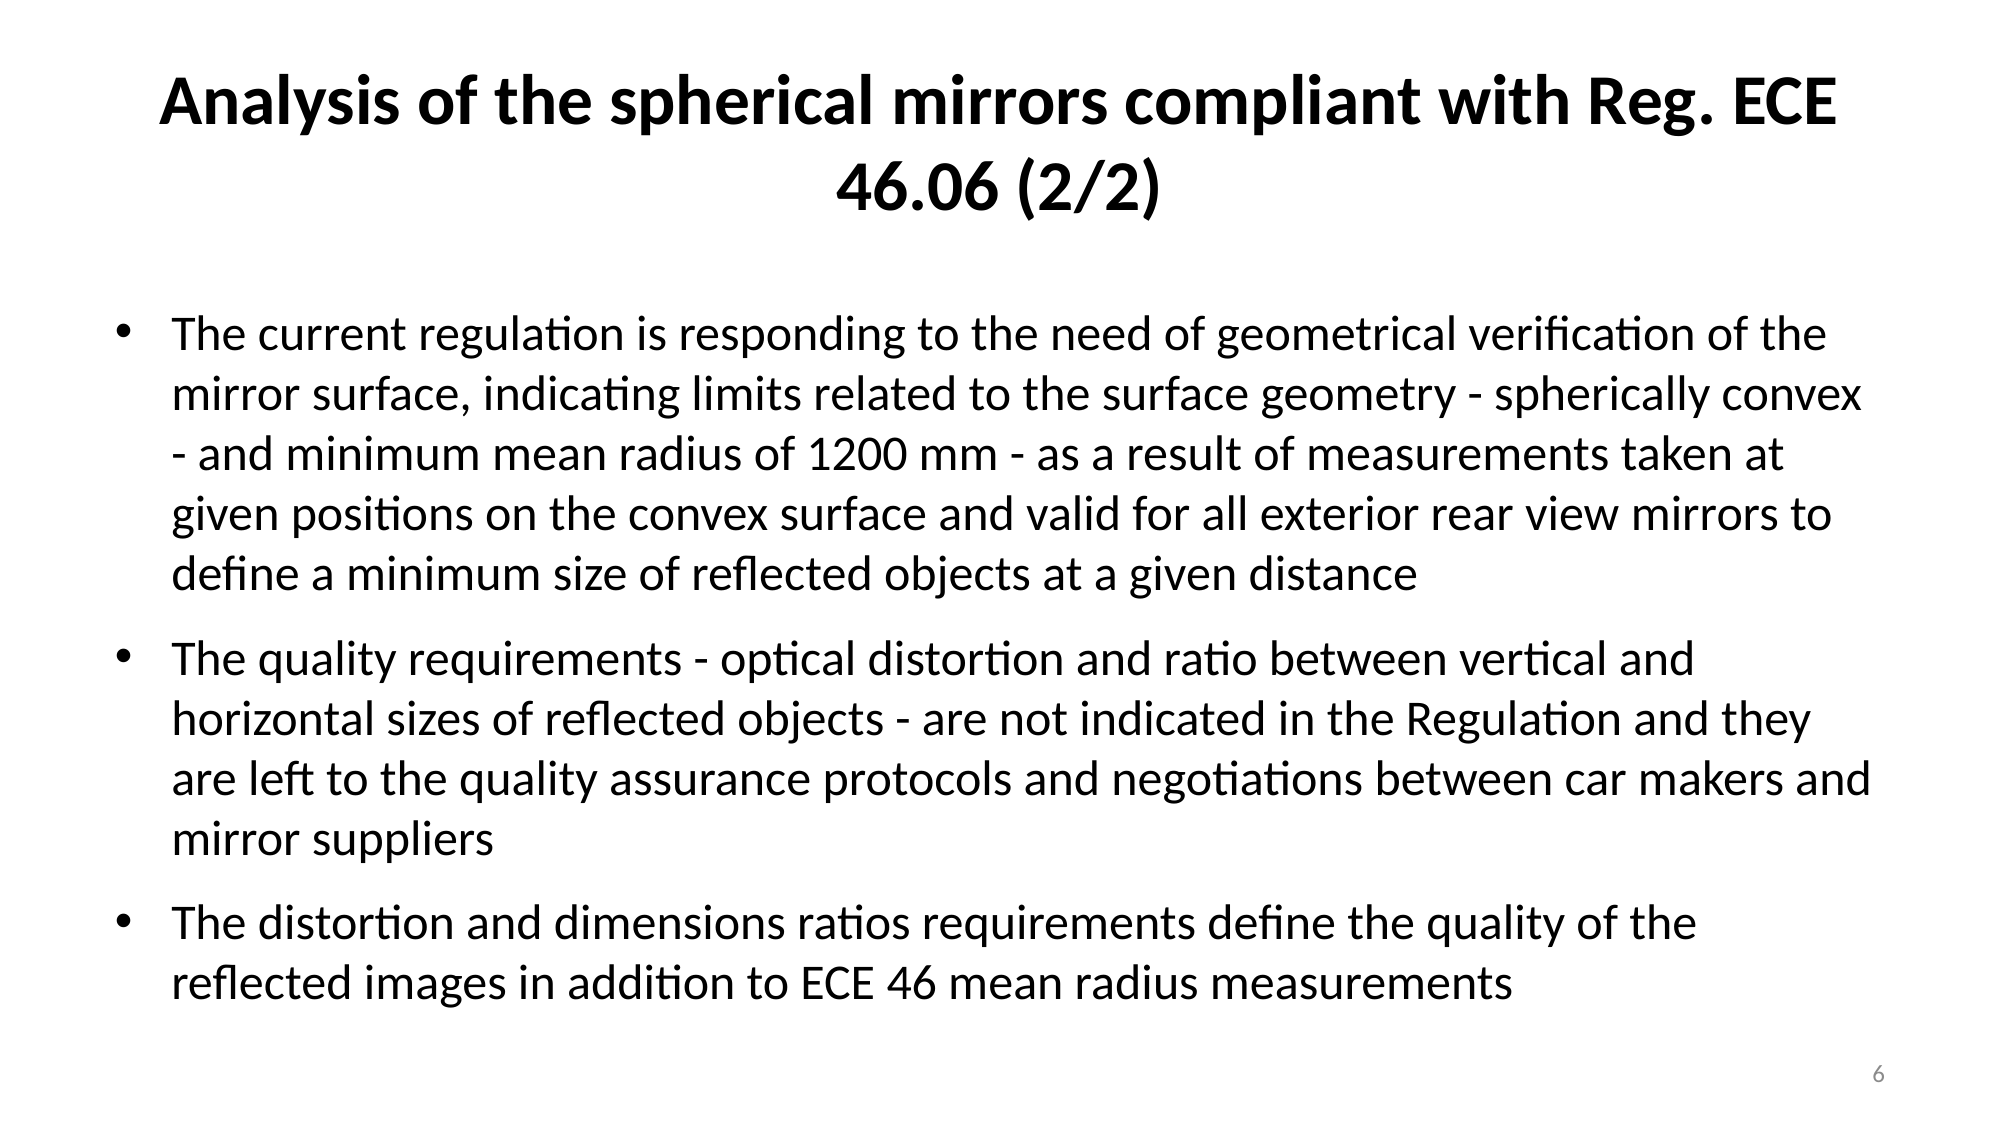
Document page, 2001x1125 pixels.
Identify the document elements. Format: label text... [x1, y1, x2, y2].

list The current regulation is responding to the need of geometrical verification of the mirror surface, indicating limits related to the surface geometry - spherically convex - and minimum mean radius of 1200 mm - as a result of measurements taken at given positions on the convex surface and valid for all exterior rear view mirrors to define a minimum size of reflected objects at a given distance The quality requirements - optical distortion and ratio between vertical and horizontal sizes of reflected objects - are not indicated in the Regulation and they are left to the quality assurance protocols and negotiations between car makers and mirror suppliers The distortion and dimensions ratios requirements define the quality of the reflected images in addition to ECE 46 mean radius measurements [99, 292, 1900, 1035]
title Analysis of the spherical mirrors compliant with Reg. ECE 46.06 (2/2) [99, 45, 1900, 233]
slide_number 6 [1433, 1042, 1900, 1103]
